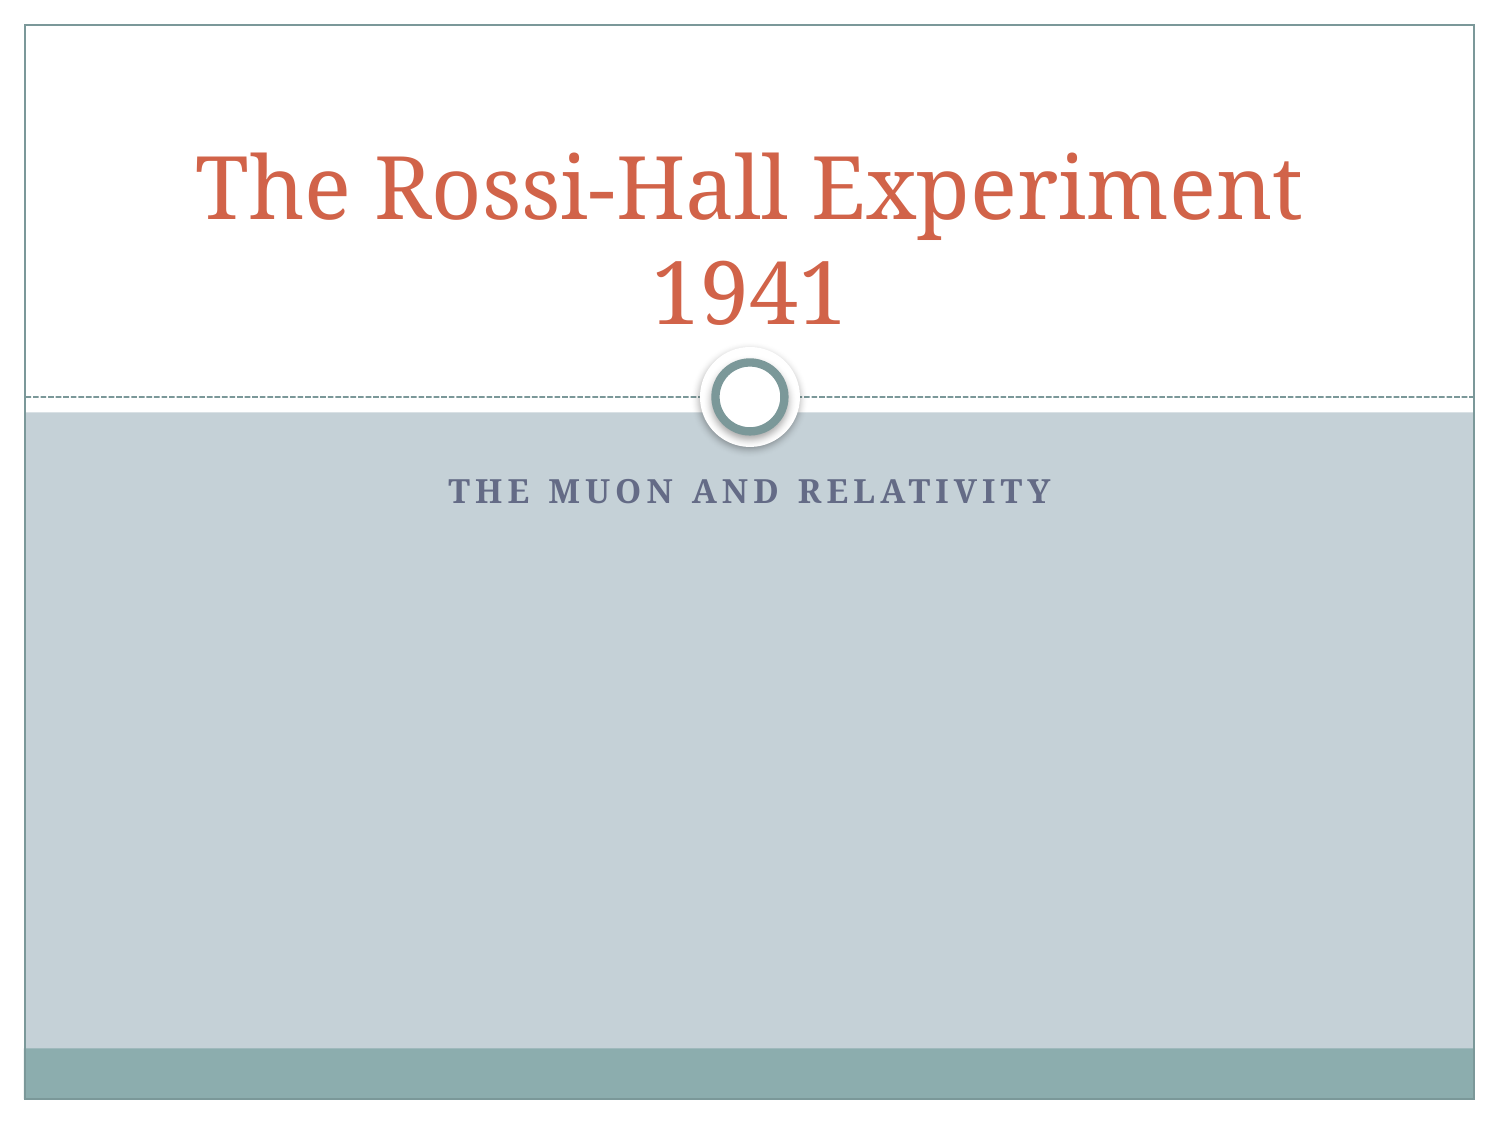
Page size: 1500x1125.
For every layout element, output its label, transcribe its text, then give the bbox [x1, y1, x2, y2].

title The Rossi-Hall Experiment 1941 [112, 62, 1388, 350]
subtitle The Muon and Relativity [225, 462, 1275, 750]
